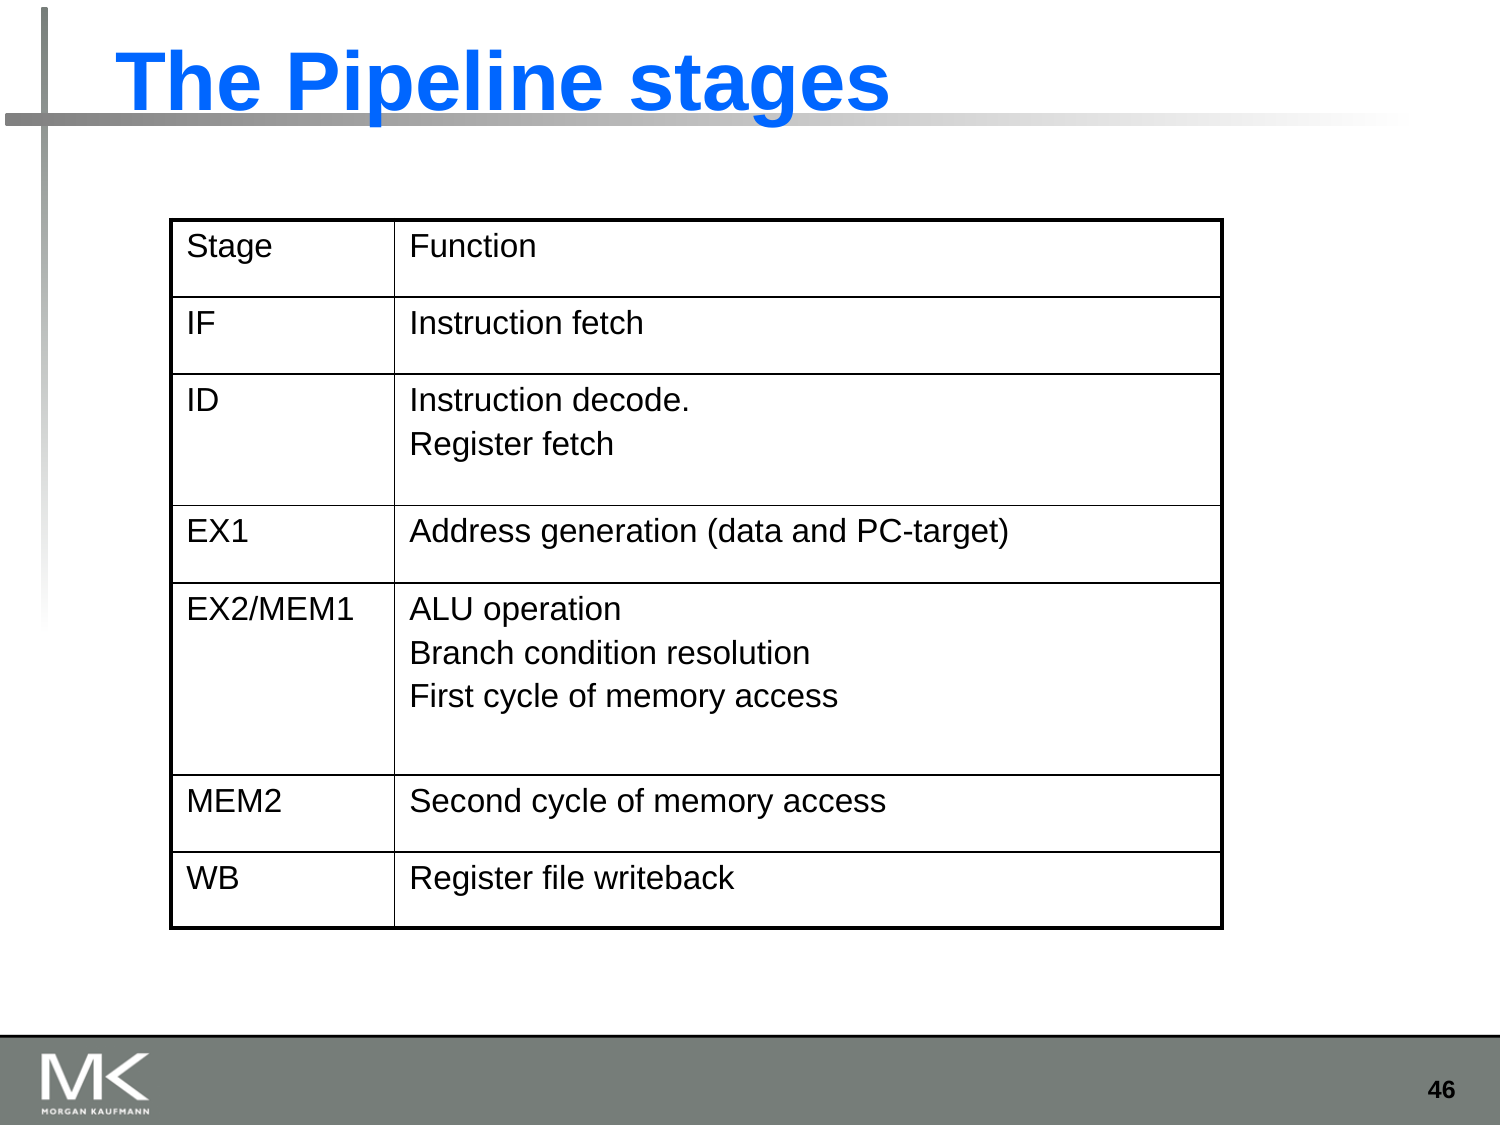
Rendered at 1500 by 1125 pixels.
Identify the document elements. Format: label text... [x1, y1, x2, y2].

table_cell ALU operation Branch condition resolution First cycle of memory access [395, 584, 1220, 774]
table_header Function [395, 222, 1220, 296]
table_cell Second cycle of memory access [395, 776, 1220, 851]
table_cell EX2/MEM1 [173, 584, 394, 774]
table_cell EX1 [173, 506, 394, 582]
table_header Stage [173, 222, 394, 296]
picture [29, 1046, 160, 1123]
table_cell WB [173, 853, 394, 926]
table_cell Register file writeback [395, 853, 1220, 926]
title The Pipeline stages [100, 18, 1460, 135]
table_cell Address generation (data and PC-target) [395, 506, 1220, 582]
table_cell ID [173, 375, 394, 505]
table_cell Instruction fetch [395, 298, 1220, 373]
table_cell IF [173, 298, 394, 373]
table_cell MEM2 [173, 776, 394, 851]
table_cell Instruction decode. Register fetch [395, 375, 1220, 505]
